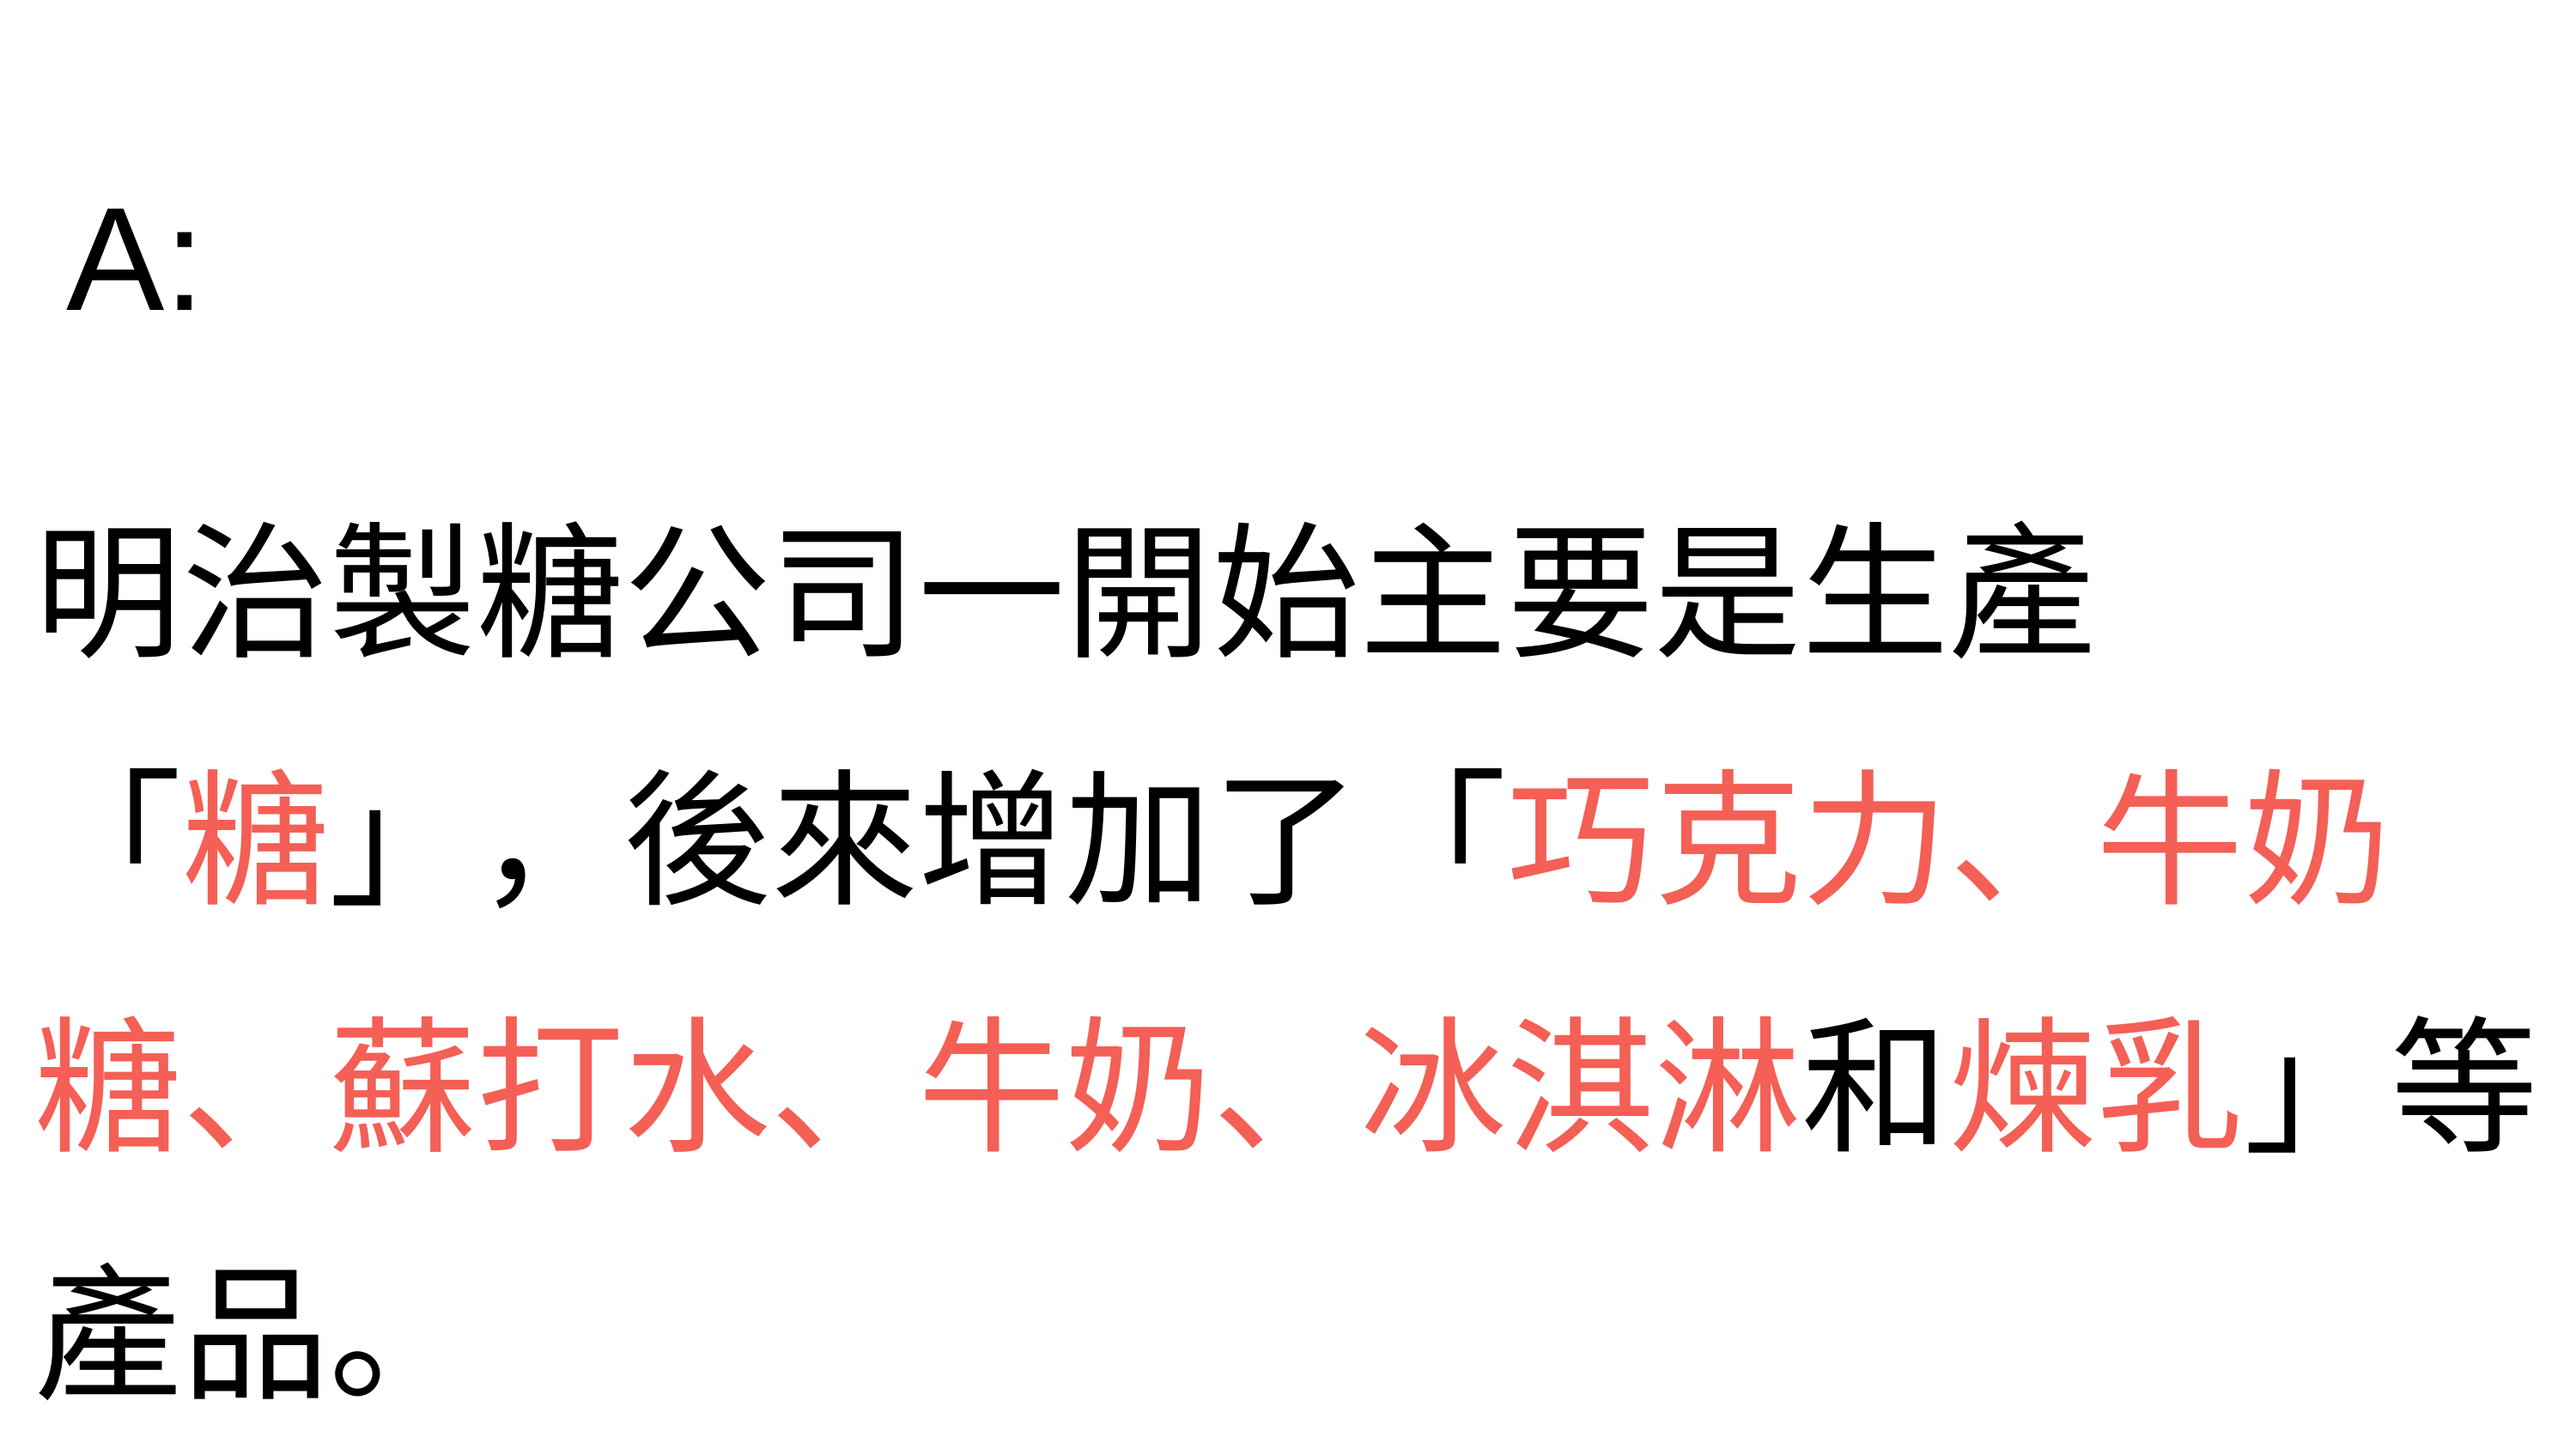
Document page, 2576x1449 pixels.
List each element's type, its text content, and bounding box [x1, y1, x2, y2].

text_box A: [66, 93, 2576, 341]
text_box 明治製糖公司一開始主要是生產「糖」，後來增加了「巧克力、牛奶糖、蘇打水、牛奶、冰淇淋和煉乳」等產品。 [34, 428, 2576, 1417]
